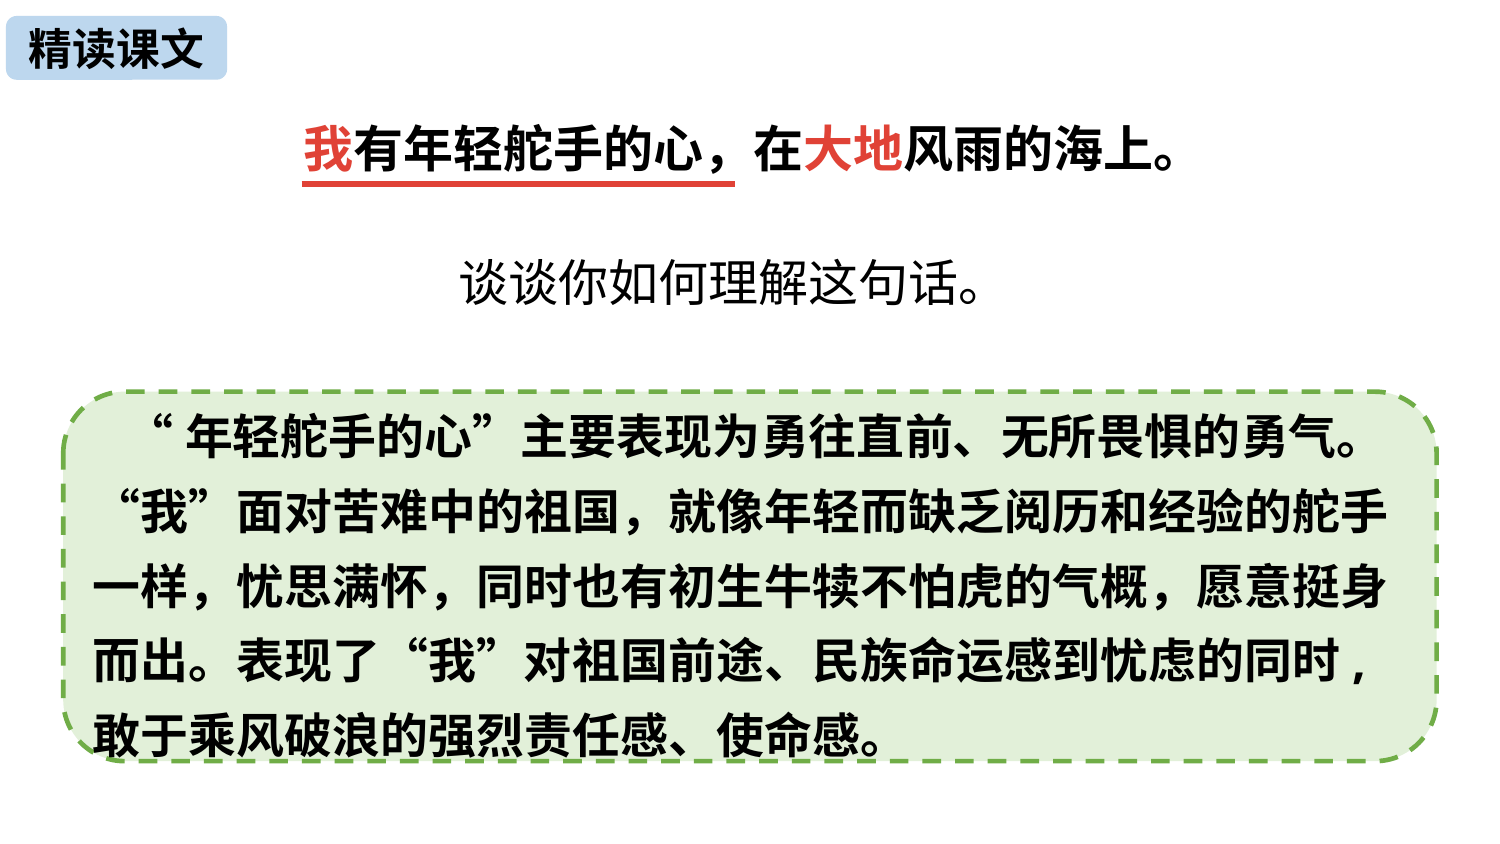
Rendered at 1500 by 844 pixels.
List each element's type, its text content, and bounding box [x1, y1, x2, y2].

text_box “年轻舵手的心”主要表现为勇往直前、无所畏惧的勇气。“我”面对苦难中的祖国，就像年轻而缺乏阅历和经验的舵手一样，忧思满怀，同时也有初生牛犊不怕虎的气概，愿意挺身而出。表现了“我”对祖国前途、民族命运感到忧虑的同时,敢于乘风破浪的强烈责任感、使命感。 [62, 390, 1438, 763]
text_box 谈谈你如何理解这句话。 [441, 241, 1037, 321]
text_box 我有年轻舵手的心，在大地风雨的海上。 [292, 111, 1186, 183]
text_box 精读课文 [4, 14, 229, 81]
